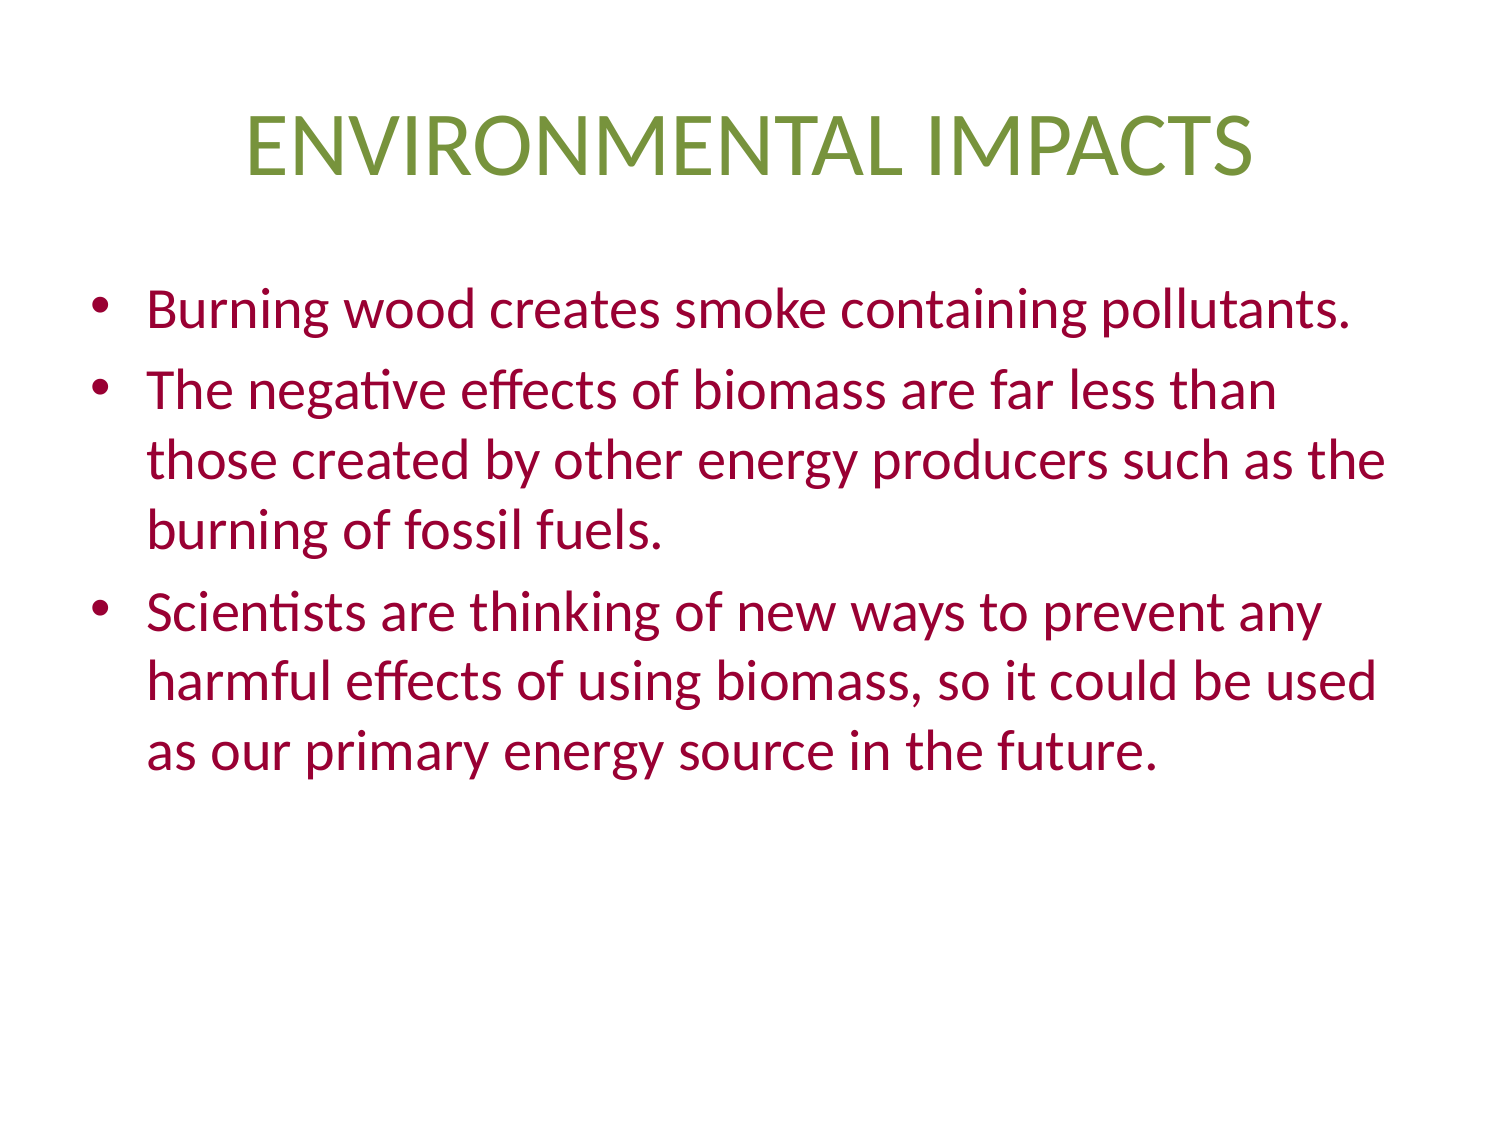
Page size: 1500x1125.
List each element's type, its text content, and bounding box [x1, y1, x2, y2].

list Burning wood creates smoke containing pollutants. The negative effects of biomass are far less than those created by other energy producers such as the burning of fossil fuels. Scientists are thinking of new ways to prevent any harmful effects of using biomass, so it could be used as our primary energy source in the future. [75, 262, 1425, 1005]
title ENVIRONMENTAL IMPACTS [75, 45, 1425, 233]
